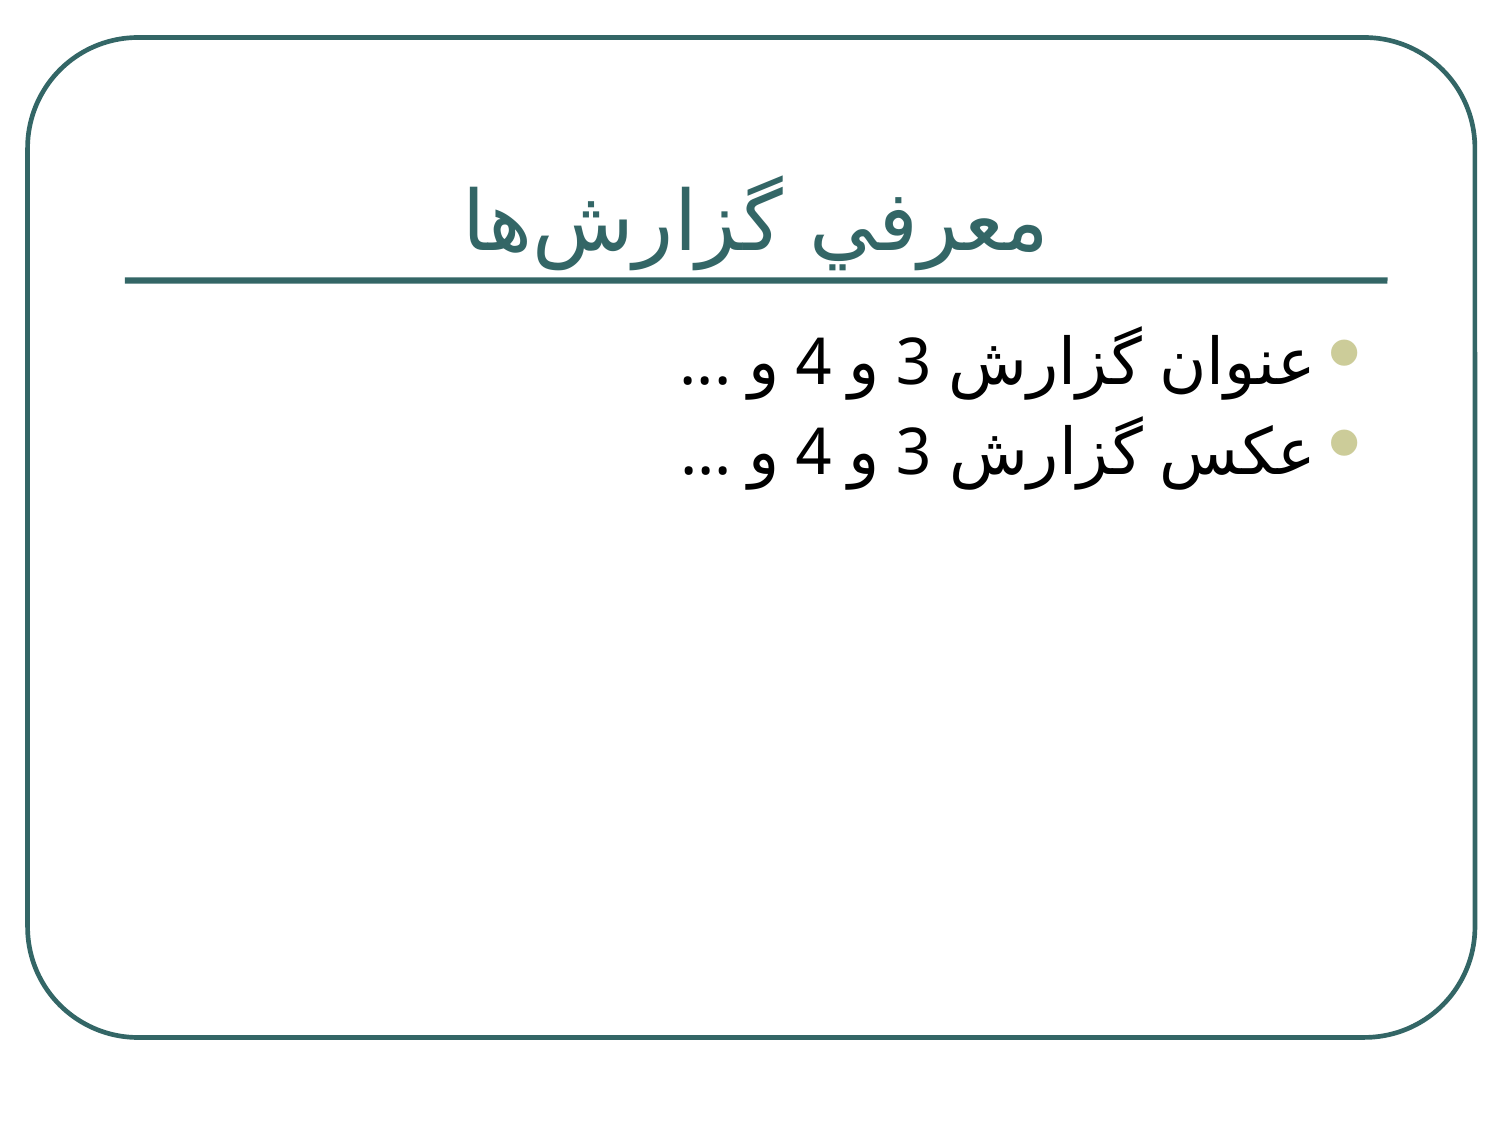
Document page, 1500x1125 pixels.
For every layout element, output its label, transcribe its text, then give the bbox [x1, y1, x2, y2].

title معرفي گزارش‌ها [125, 87, 1388, 275]
list عنوان گزارش 3 و 4 و ... عكس گزارش 3 و 4 و ... [125, 312, 1388, 975]
